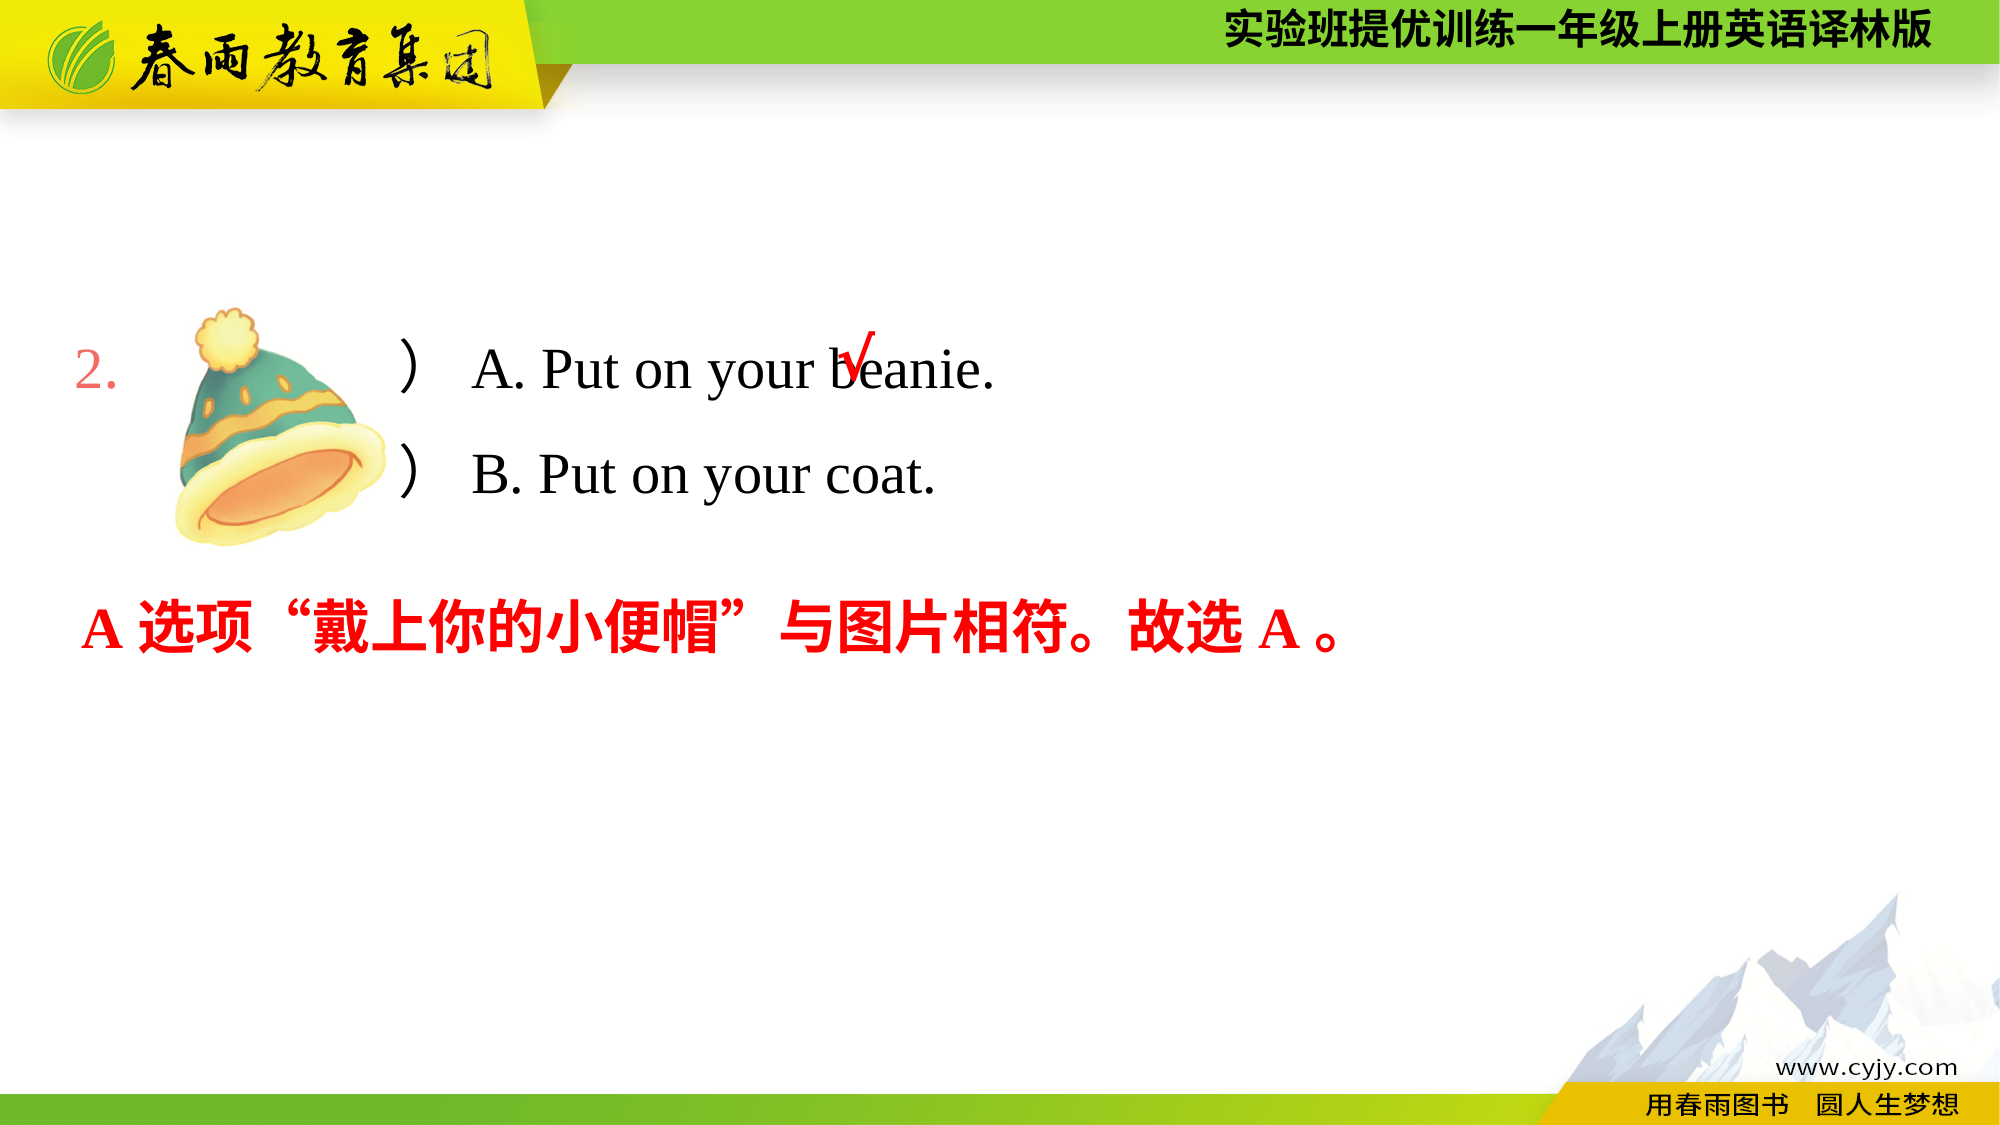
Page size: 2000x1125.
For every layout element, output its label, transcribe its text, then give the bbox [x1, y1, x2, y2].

text_box A选项“戴上你的小便帽”与图片相符。故选A。 [66, 582, 1520, 668]
picture [0, 0, 2000, 1125]
text_box √ [821, 314, 890, 400]
list 2. （ ）A. Put on your beanie. （ ）B. Put on your coat. [59, 287, 1944, 502]
